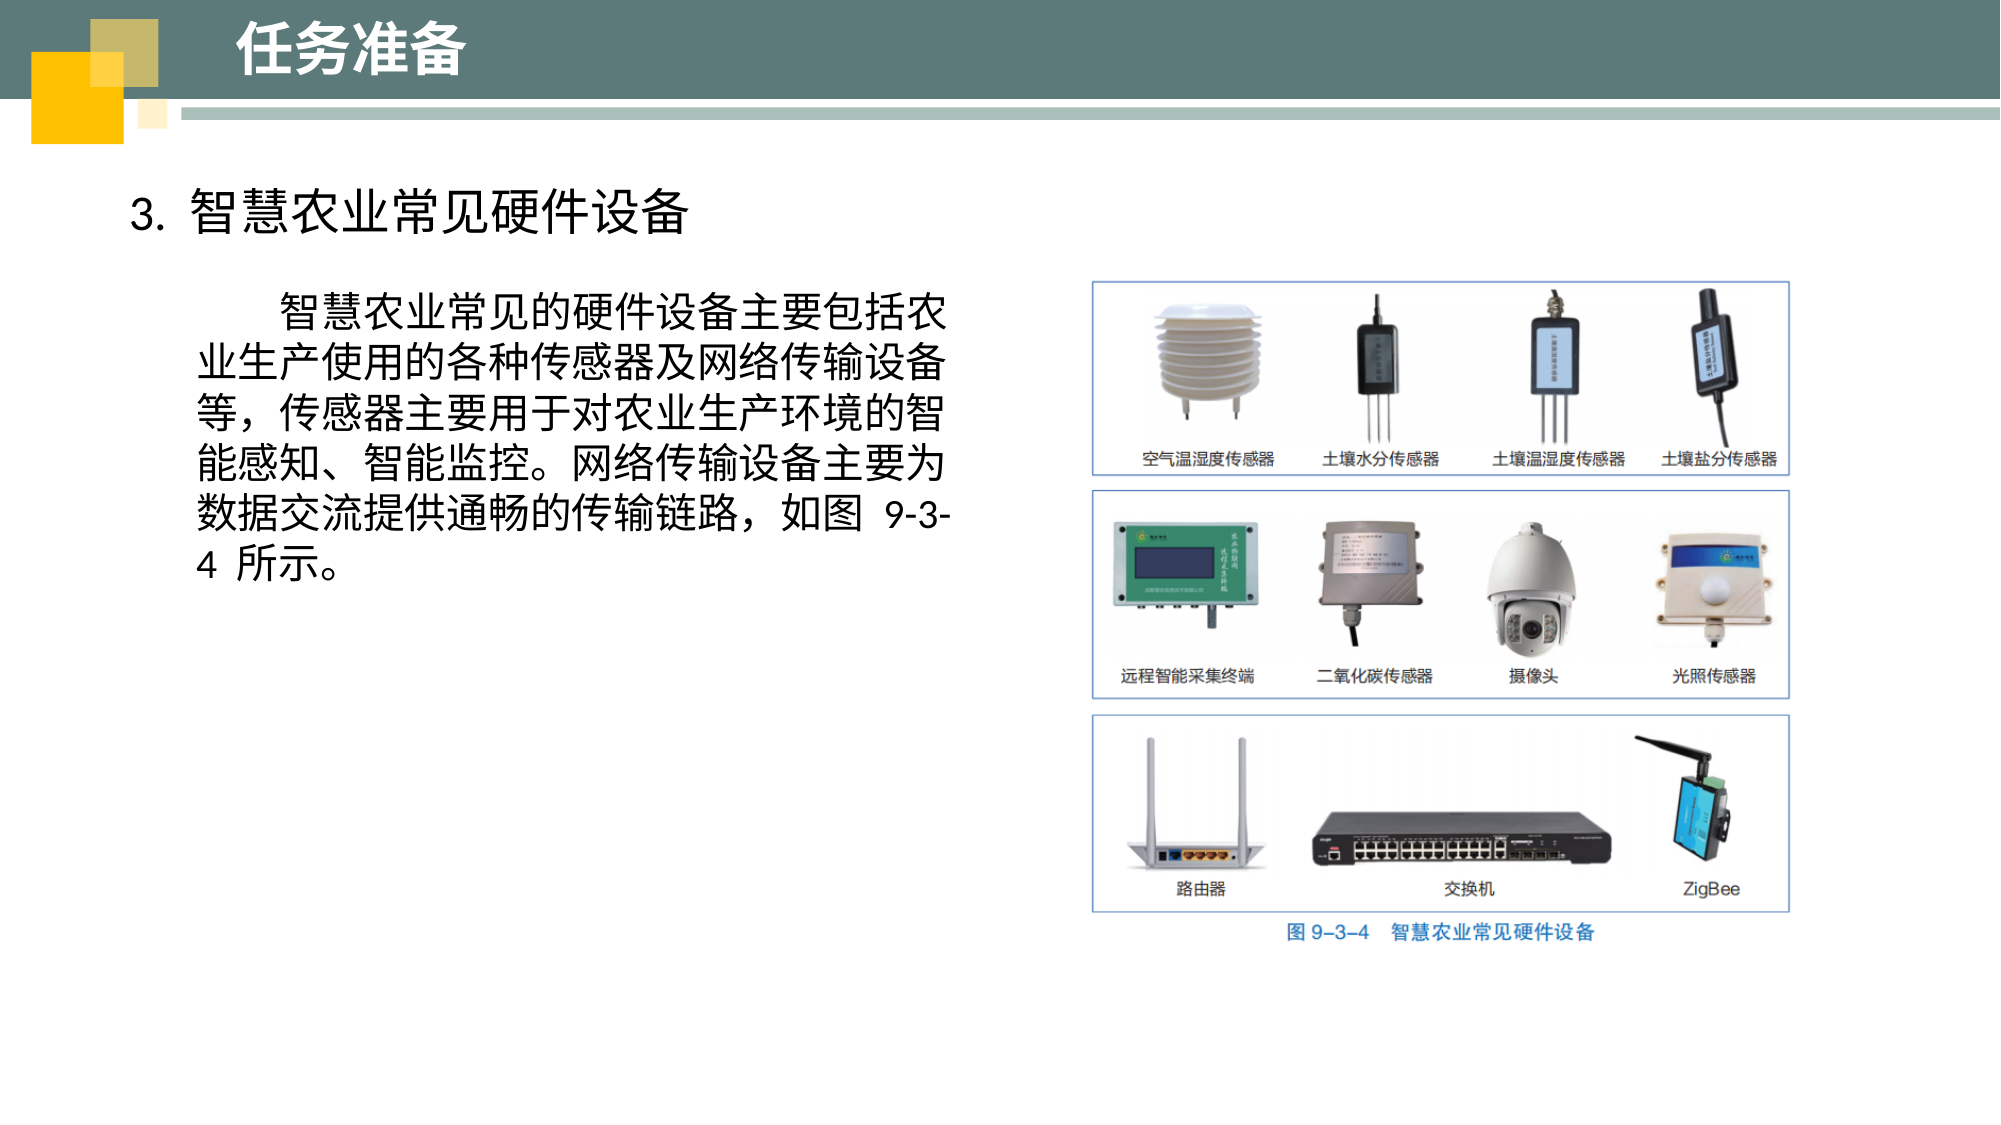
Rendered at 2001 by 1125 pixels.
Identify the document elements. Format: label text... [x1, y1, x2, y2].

text_box 智慧农业常见的硬件设备主要包括农业生产使用的各种传感器及网络传输设备等，传感器主要用于对农业生产环境的智能感知、智能监控。网络传输设备主要为数据交流提供通畅的传输链路，如图 9-3-4 所示。 [181, 278, 977, 594]
picture [1070, 255, 1815, 954]
text_box 3. 智慧农业常见硬件设备 [114, 172, 724, 248]
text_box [0, 0, 2000, 145]
